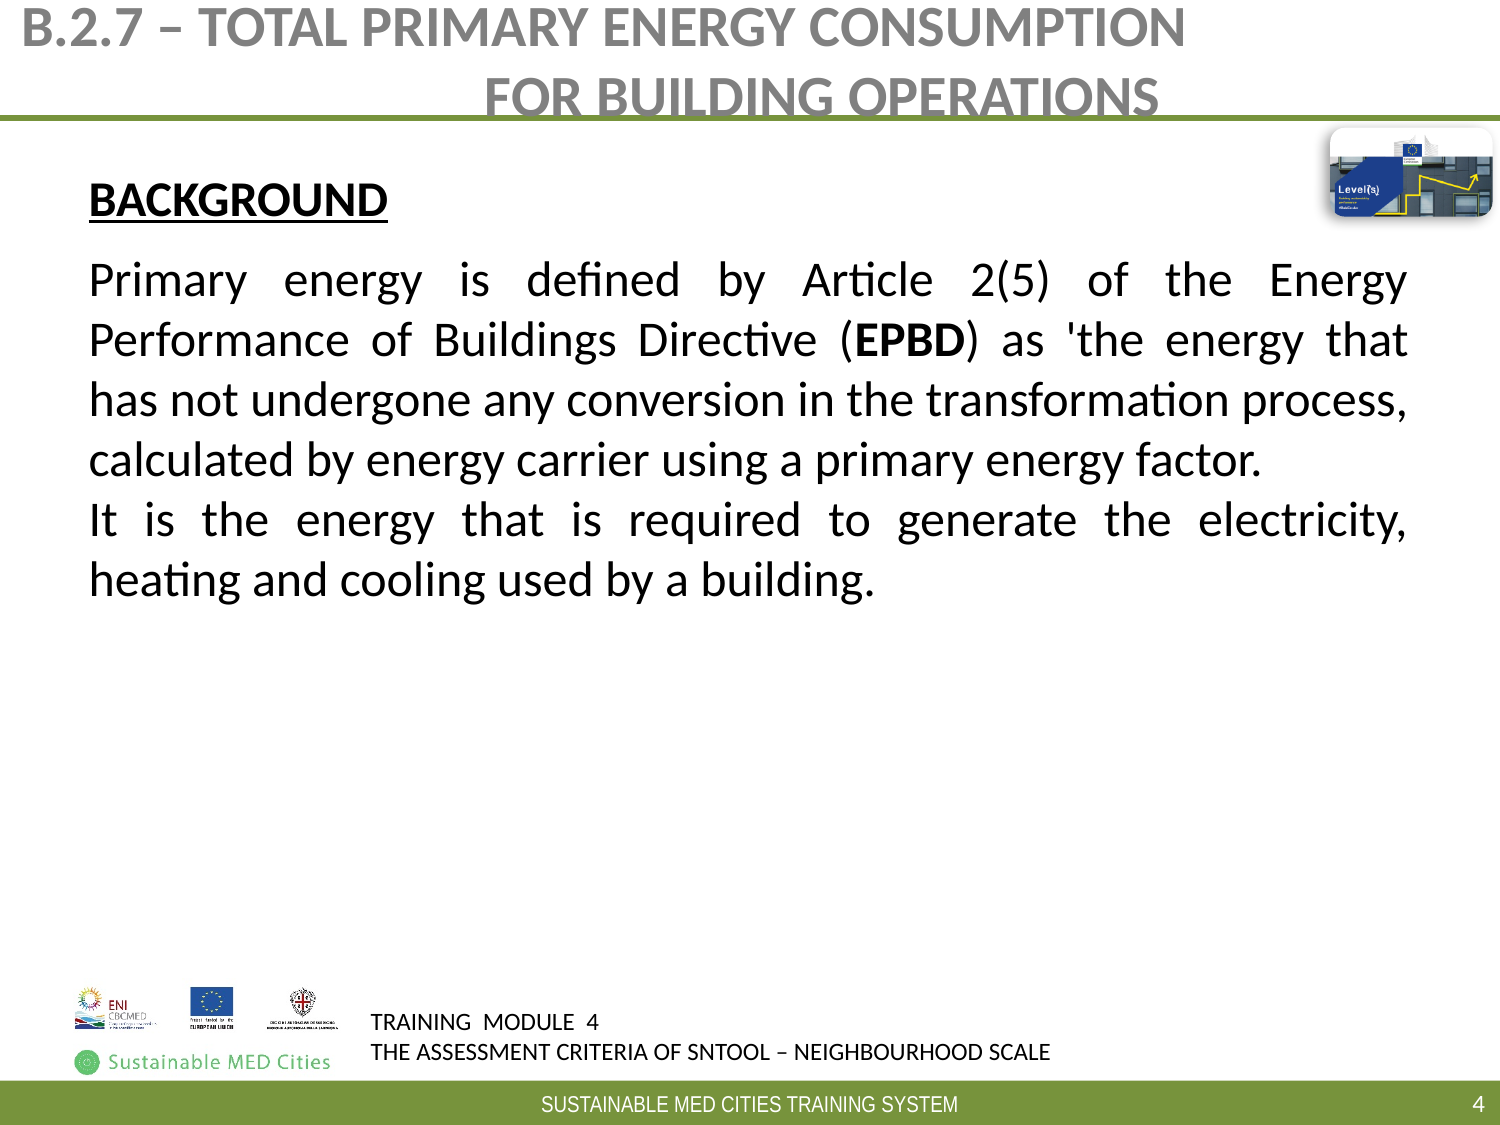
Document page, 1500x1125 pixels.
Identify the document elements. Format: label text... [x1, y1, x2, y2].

title B.2.7 – TOTAL PRIMARY ENERGY CONSUMPTION FOR BUILDING OPERATIONS [0, 0, 1500, 117]
picture [1329, 127, 1493, 217]
slide_number 4 [1149, 1079, 1500, 1125]
list BACKGROUND Primary energy is defined by Article 2(5) of the Energy Performance of Buildings Directive (EPBD) as 'the energy that has not undergone any conversion in the transformation process, calculated by energy carrier using a primary energy factor. It is the energy that is required to generate the electricity, heating and cooling used by a building. [73, 159, 1424, 500]
picture [62, 978, 356, 1080]
